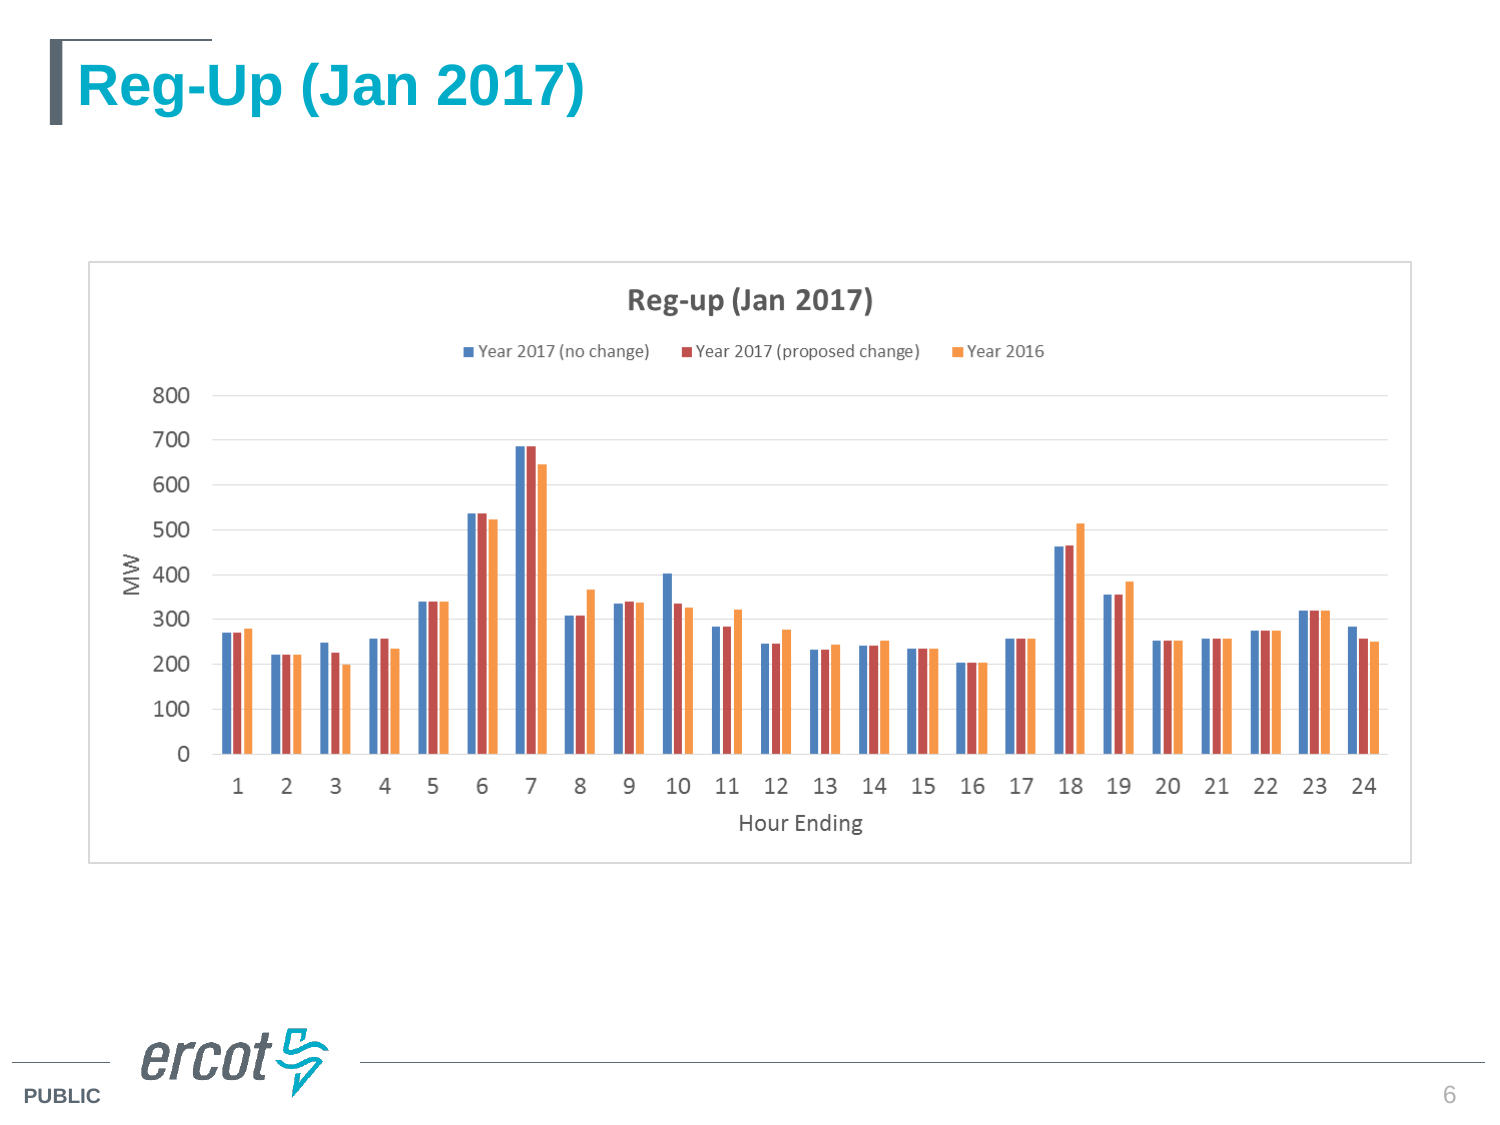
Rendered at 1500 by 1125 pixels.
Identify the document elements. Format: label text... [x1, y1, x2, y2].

slide_number 6 [1412, 1076, 1488, 1112]
picture [137, 1024, 332, 1100]
picture [88, 261, 1412, 864]
title Reg-Up (Jan 2017) [62, 39, 1450, 228]
